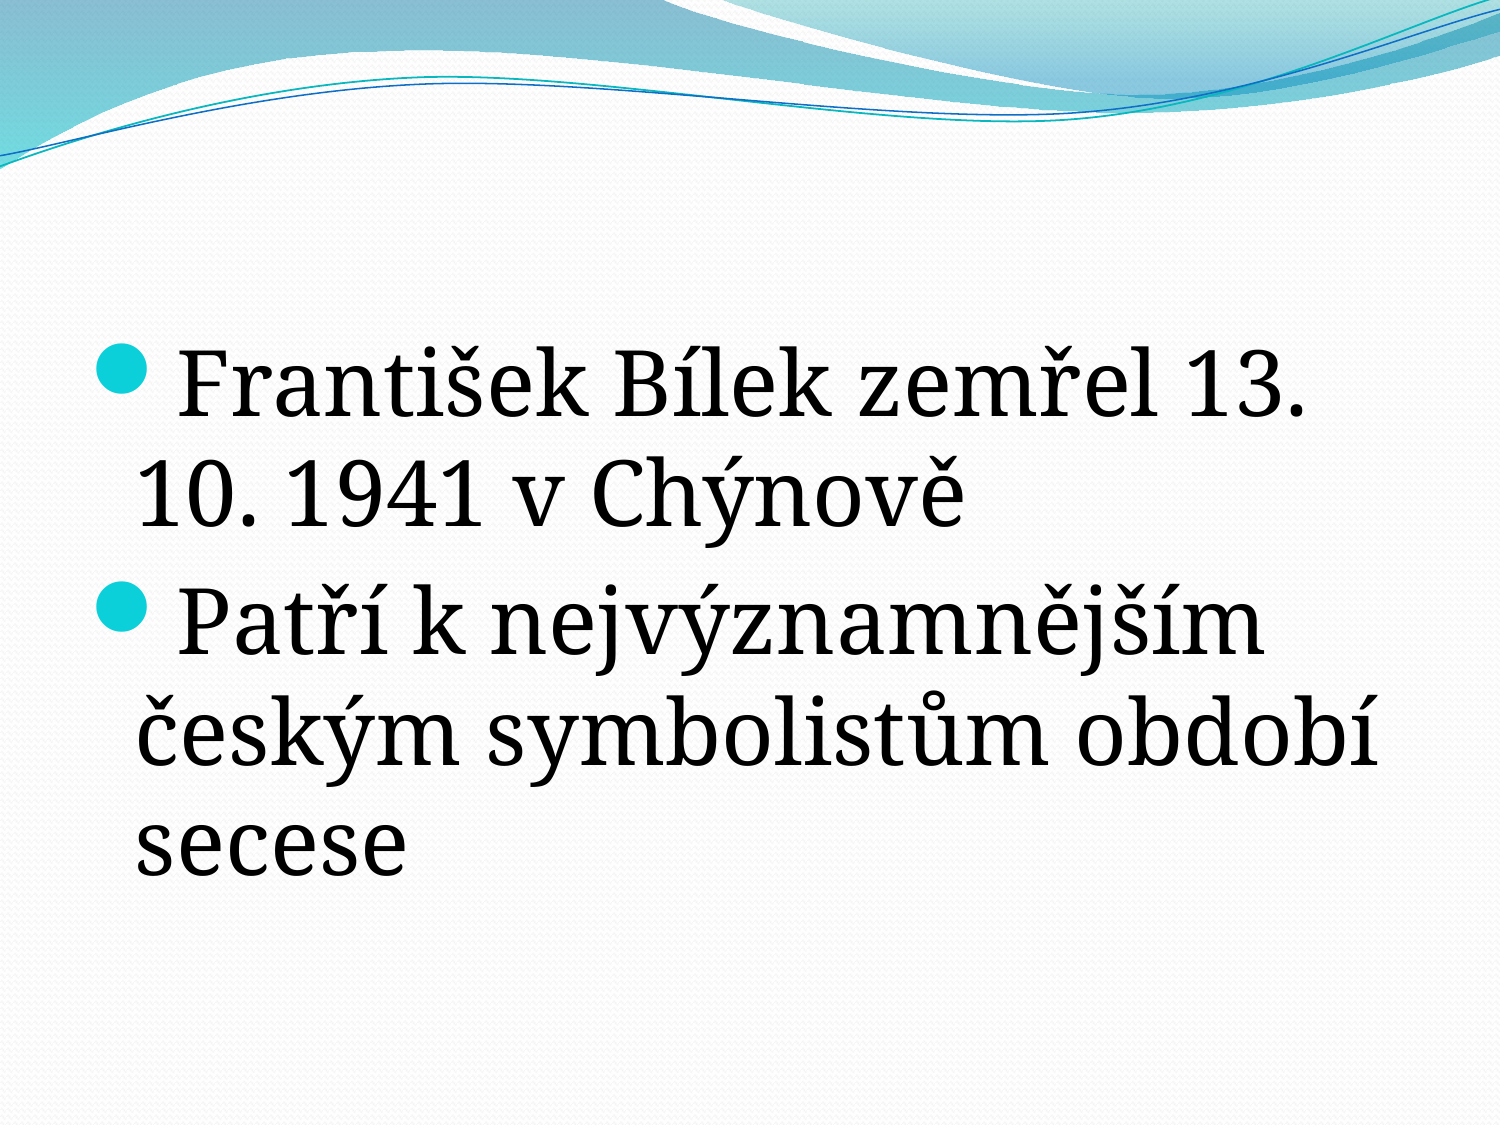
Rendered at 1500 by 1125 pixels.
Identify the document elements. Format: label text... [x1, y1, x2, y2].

list František Bílek zemřel 13. 10. 1941 v Chýnově Patří k nejvýznamnějším českým symbolistům období secese [75, 317, 1425, 1038]
